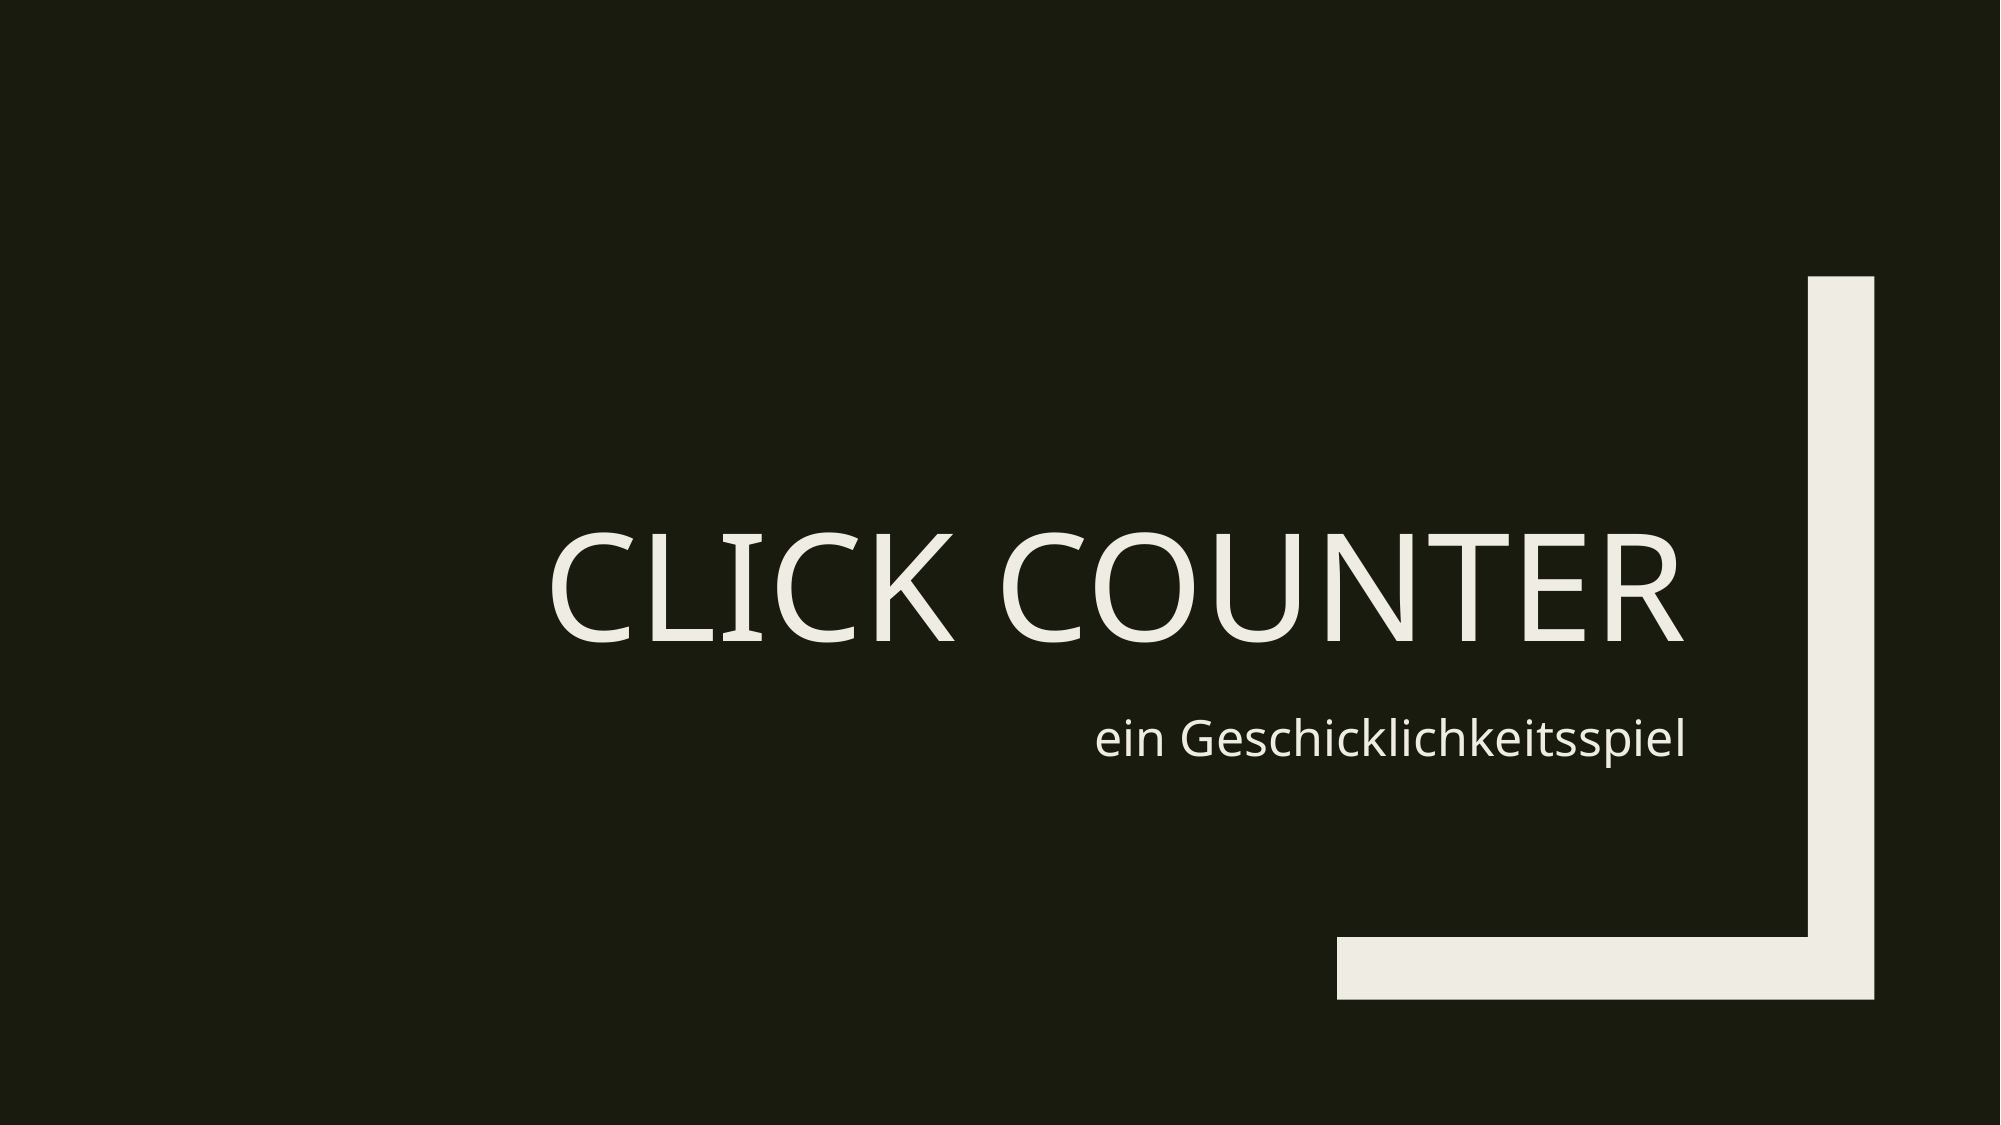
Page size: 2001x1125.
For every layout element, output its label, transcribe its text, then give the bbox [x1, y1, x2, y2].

list ein Geschicklichkeitsspiel [125, 691, 1703, 880]
title Click Counter [125, 213, 1703, 682]
